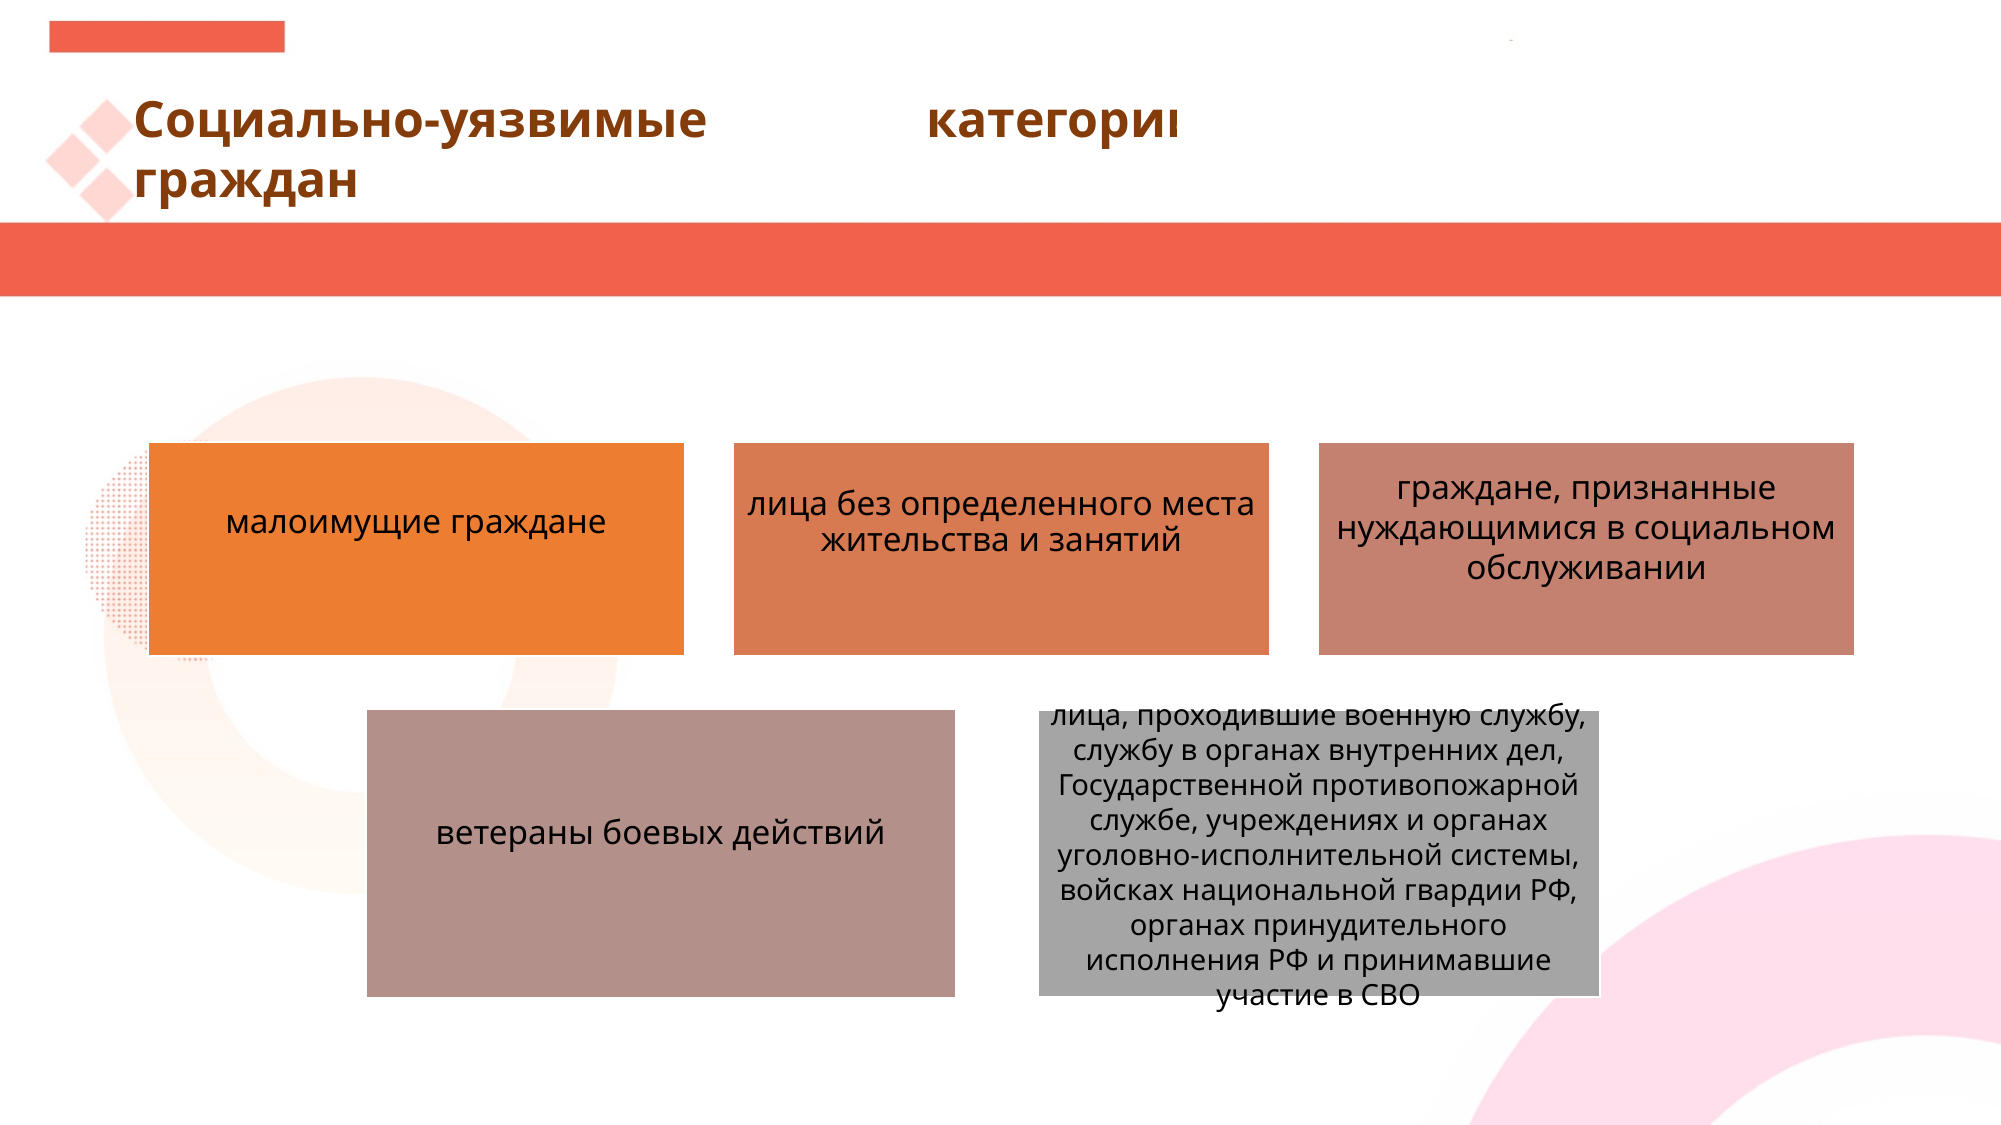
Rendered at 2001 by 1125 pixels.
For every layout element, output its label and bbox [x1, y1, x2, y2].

picture [0, 0, 2001, 1125]
text_box [147, 311, 1857, 1122]
